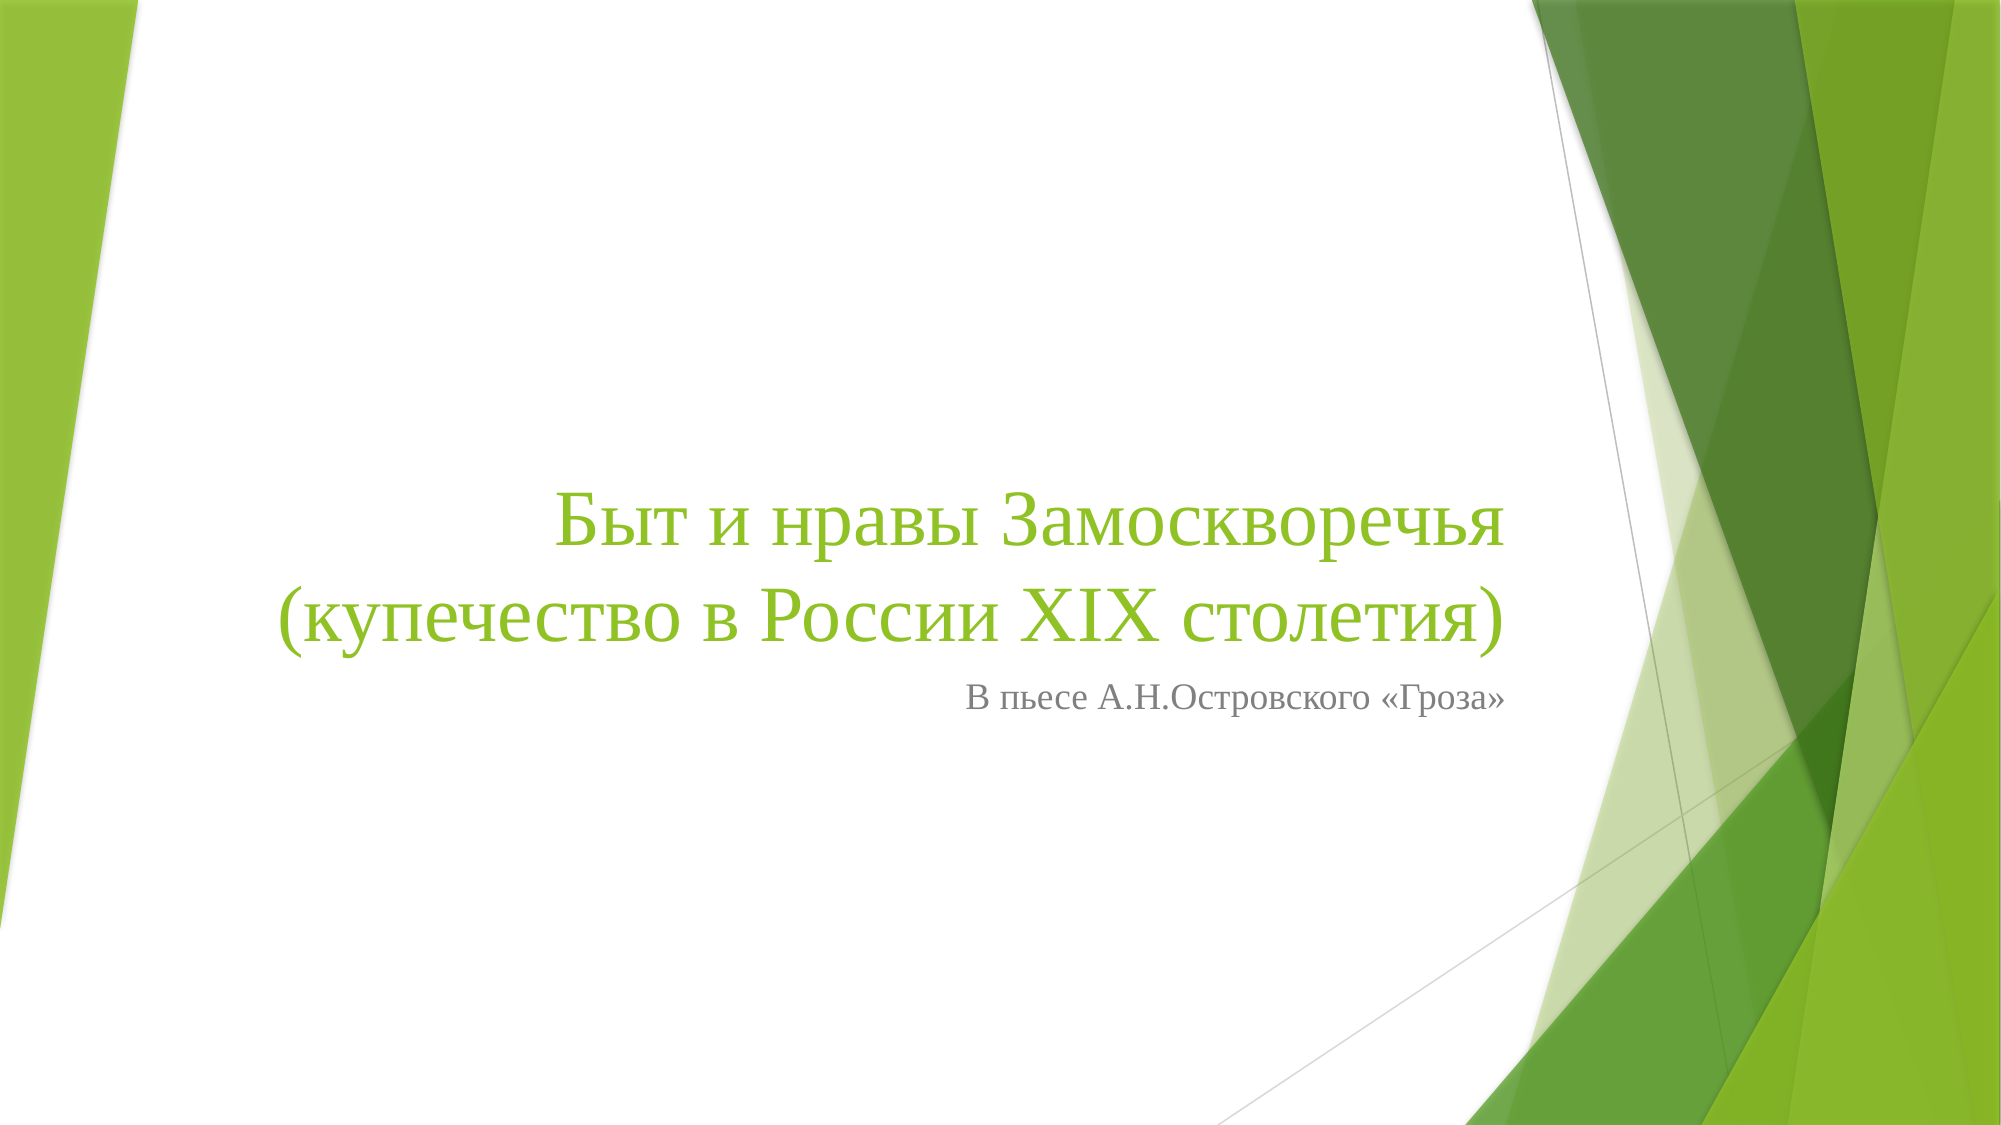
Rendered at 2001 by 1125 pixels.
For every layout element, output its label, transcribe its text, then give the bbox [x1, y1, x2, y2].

subtitle В пьесе А.Н.Островского «Гроза» [247, 664, 1522, 845]
title Быт и нравы Замоскворечья (купечество в России XIX столетия) [247, 394, 1522, 664]
